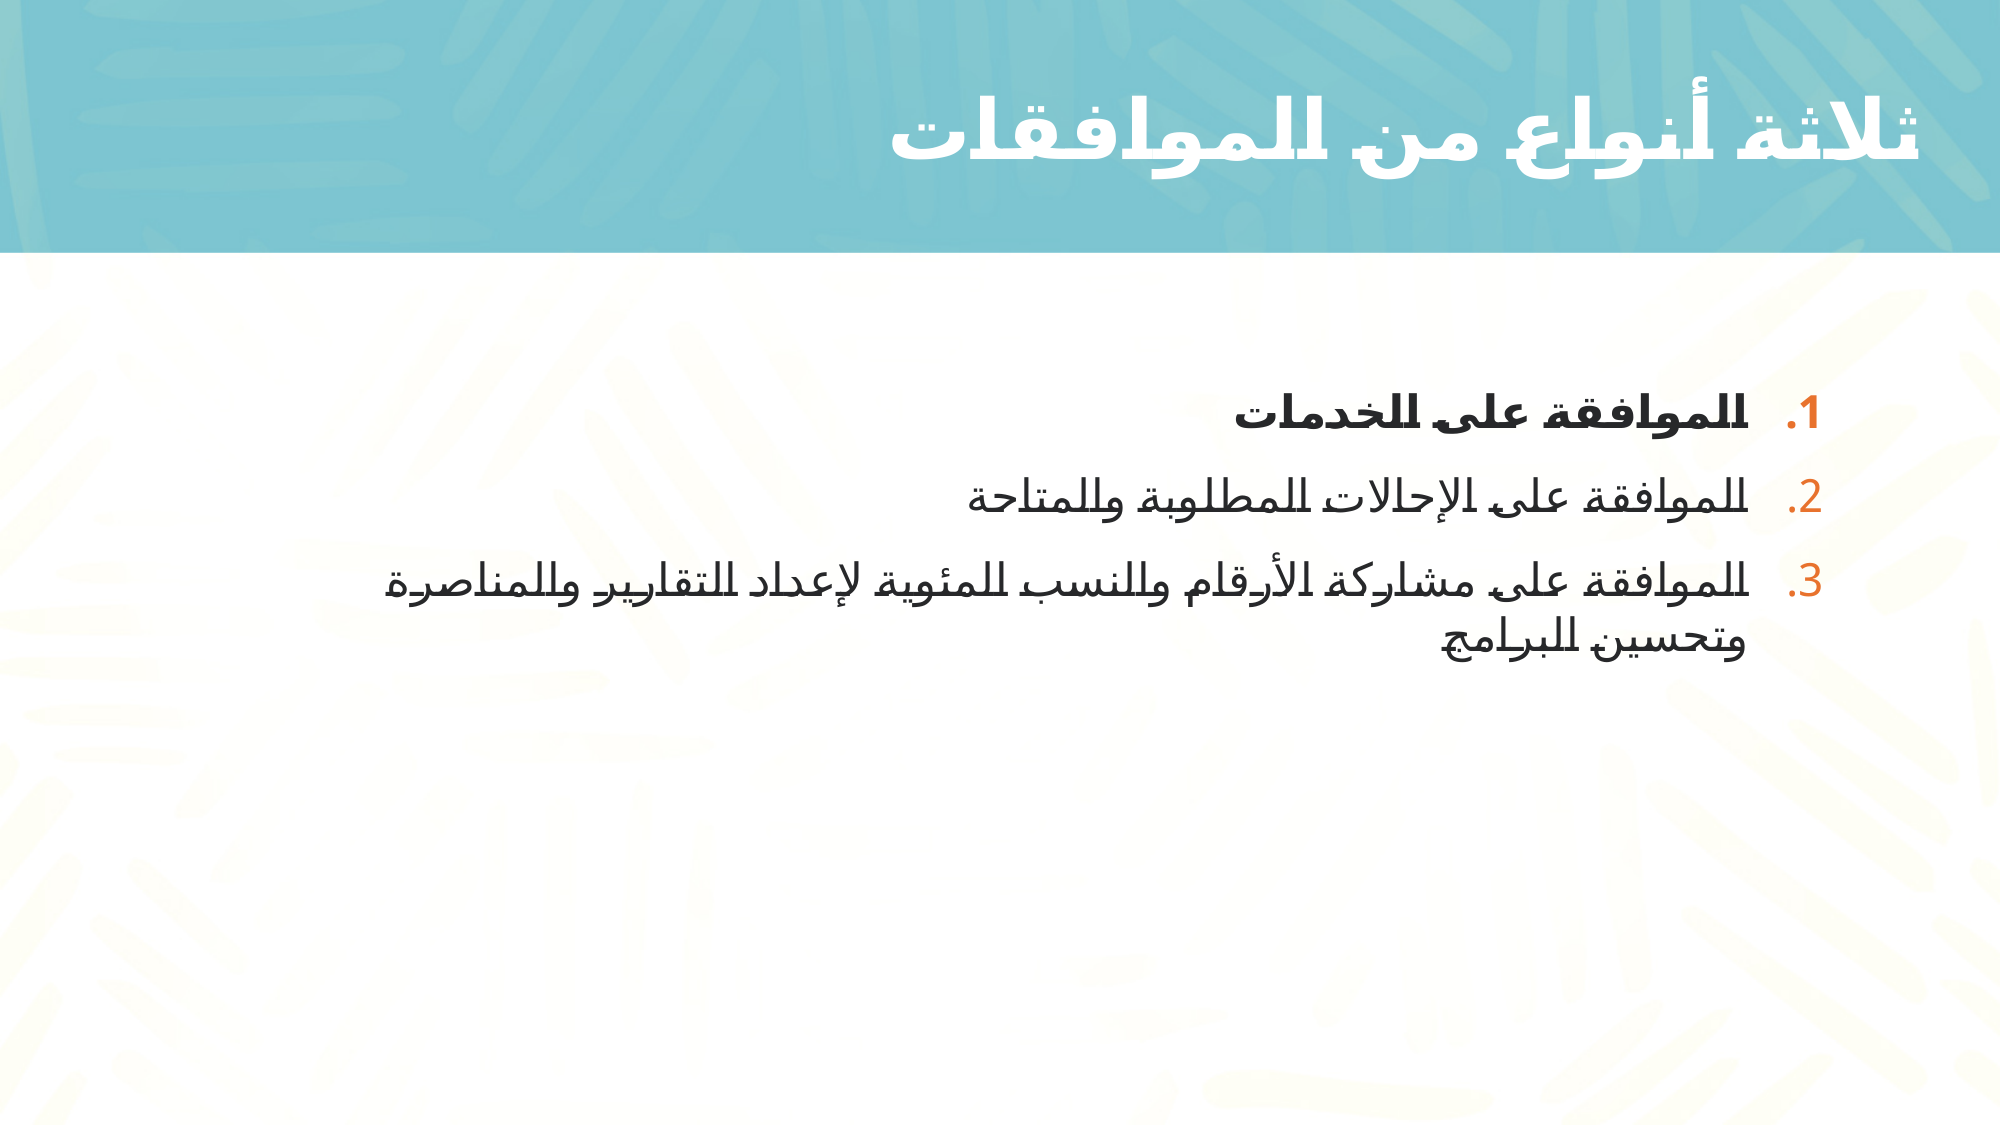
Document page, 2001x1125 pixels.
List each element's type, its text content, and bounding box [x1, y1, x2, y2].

text_box الموافقة على الخدمات الموافقة على الإحالات المطلوبة والمتاحة الموافقة على مشاركة الأرقام والنسب المئوية لإعداد التقارير والمناصرة وتحسين البرامج [236, 375, 1831, 1035]
text_box ثلاثة أنواع من الموافقات [61, 33, 1938, 220]
picture [0, 0, 2000, 1125]
